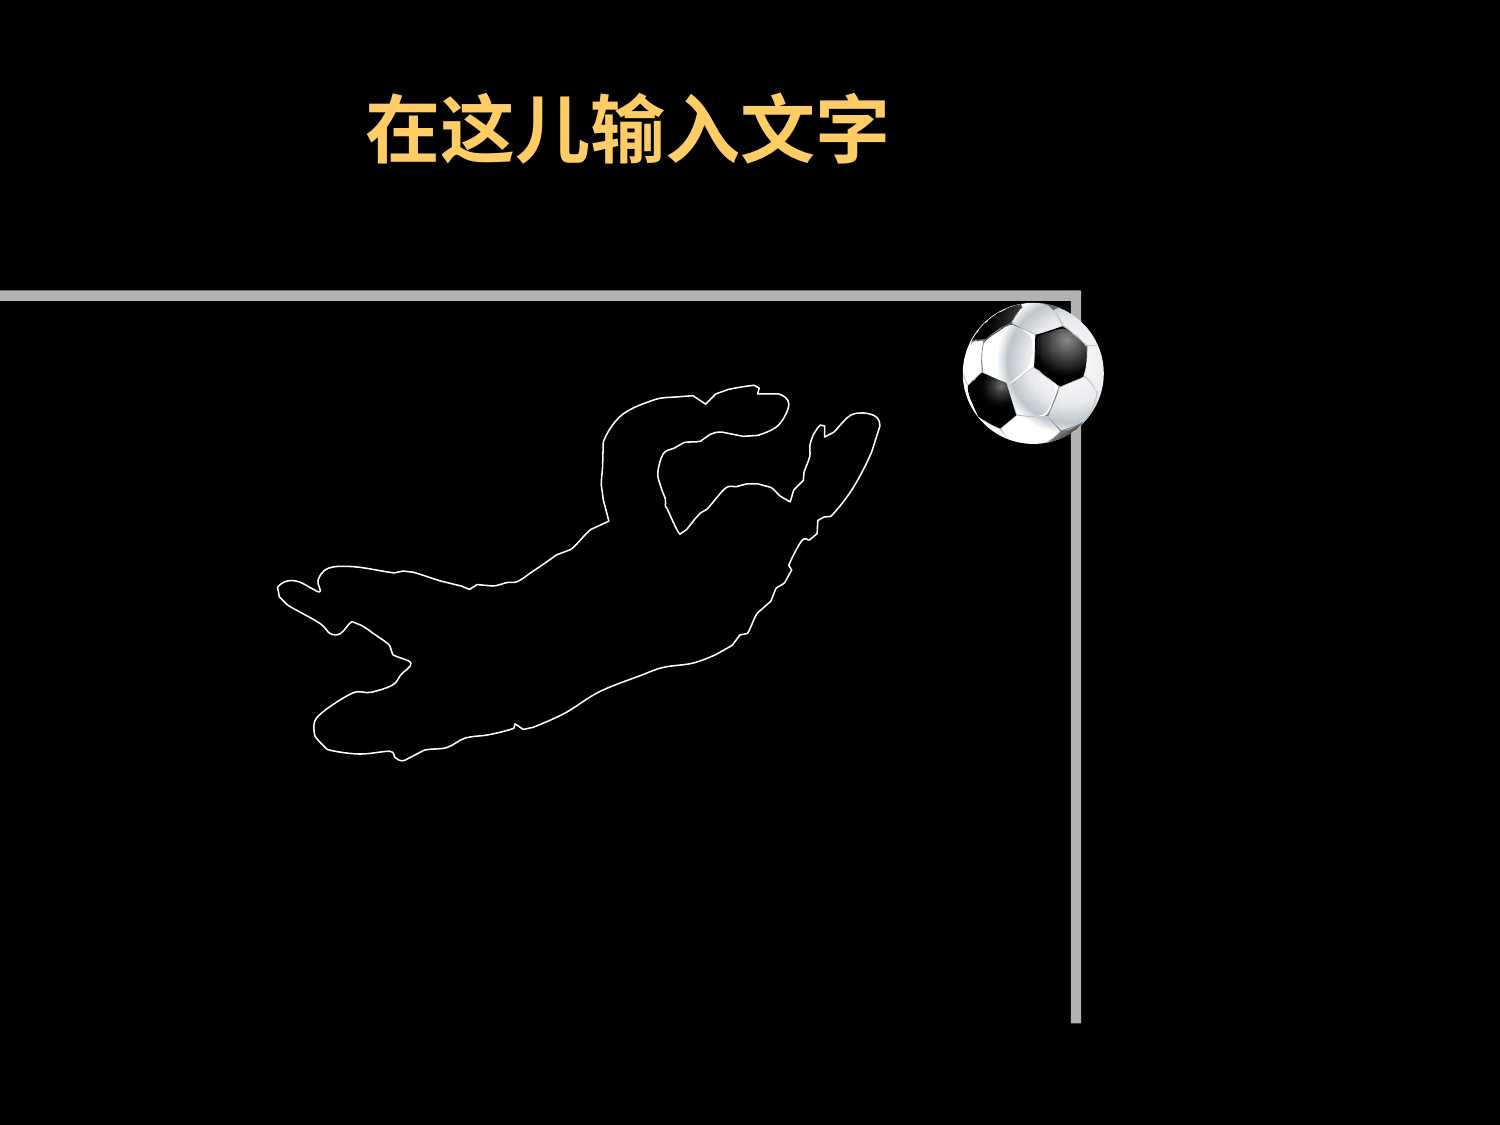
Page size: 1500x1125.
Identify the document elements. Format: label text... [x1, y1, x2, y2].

picture [962, 302, 1104, 444]
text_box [0, 290, 1081, 1024]
text_box 在这儿输入文字 [350, 75, 906, 181]
